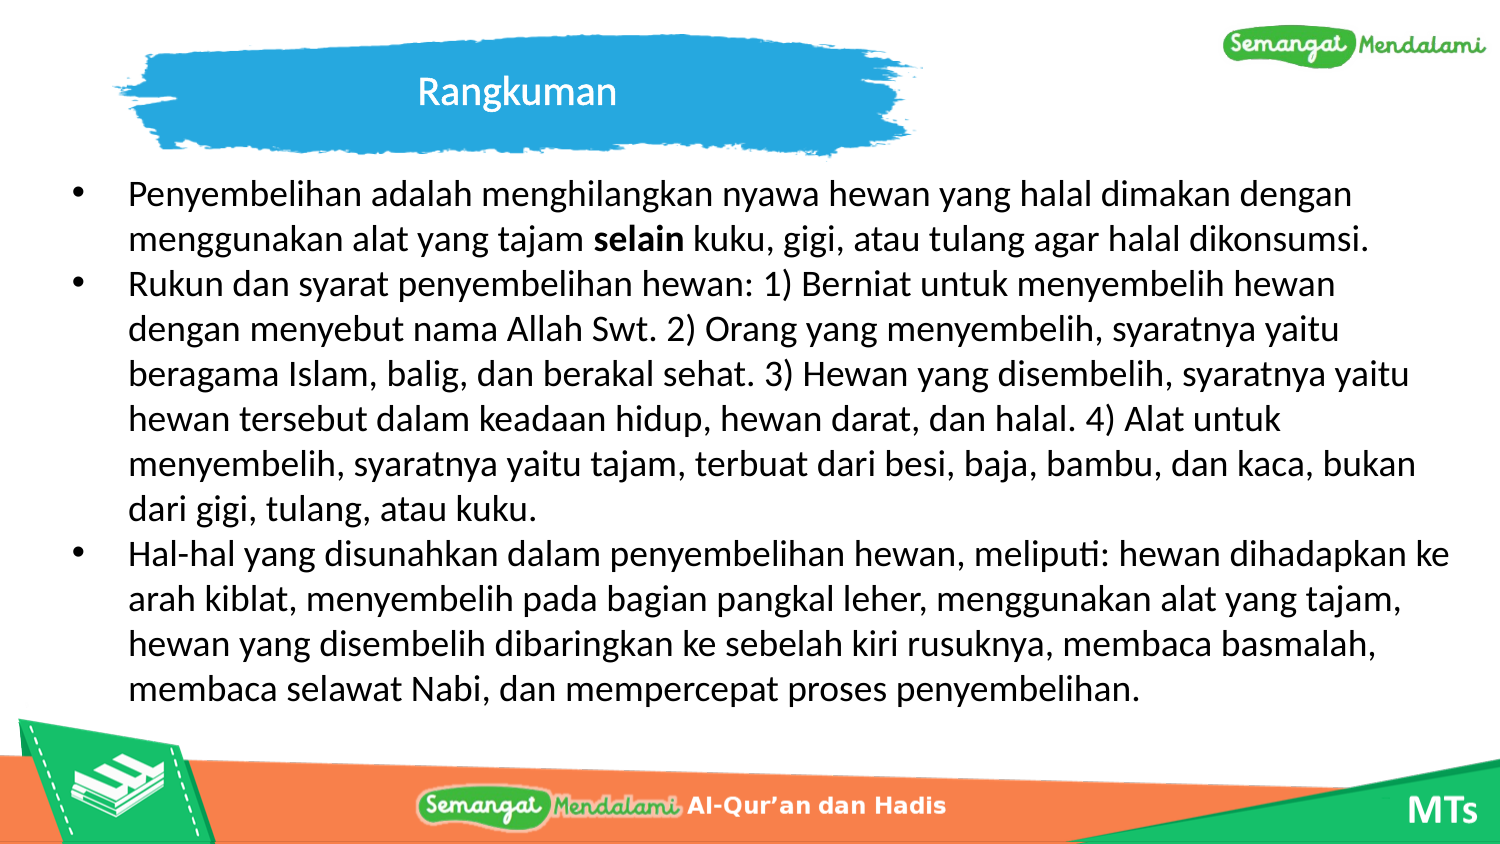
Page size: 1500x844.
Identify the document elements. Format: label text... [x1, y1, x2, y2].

picture [1217, 15, 1490, 75]
picture [112, 34, 924, 163]
picture [0, 702, 1500, 844]
text_box Penyembelihan adalah menghilangkan nyawa hewan yang halal dimakan dengan menggunakan alat yang tajam selain kuku, gigi, atau tulang agar halal dikonsumsi. Rukun dan syarat penyembelihan hewan: 1) Berniat untuk menyembelih hewan dengan menyebut nama Allah Swt. 2) Orang yang menyembelih, syaratnya yaitu beragama Islam, balig, dan berakal sehat. 3) Hewan yang disembelih, syaratnya yaitu hewan tersebut dalam keadaan hidup, hewan darat, dan halal. 4) Alat untuk menyembelih, syaratnya yaitu tajam, terbuat dari besi, baja, bambu, dan kaca, bukan dari gigi, tulang, atau kuku. Hal-hal yang disunahkan dalam penyembelihan hewan, meliputi: hewan dihadapkan ke arah kiblat, menyembelih pada bagian pangkal leher, menggunakan alat yang tajam, hewan yang disembelih dibaringkan ke sebelah kiri rusuknya, membaca basmalah, membaca selawat Nabi, dan mempercepat proses penyembelihan. [57, 161, 1470, 701]
